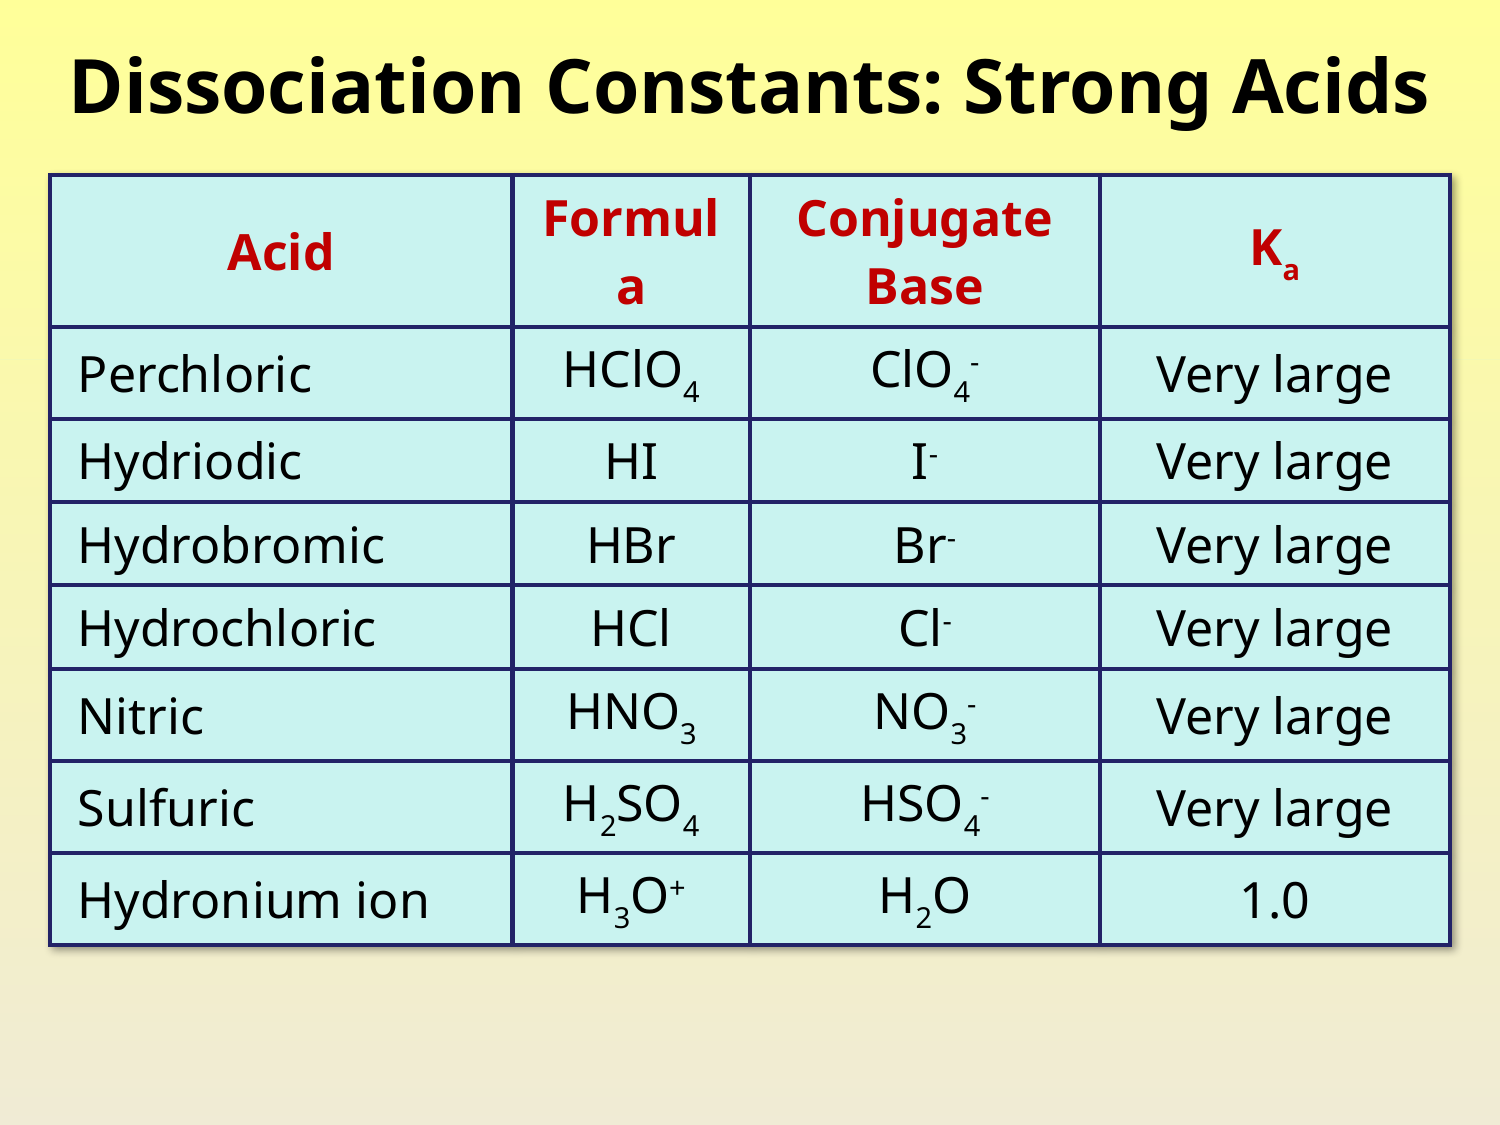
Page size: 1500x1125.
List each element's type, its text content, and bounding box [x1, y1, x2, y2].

table_cell HI [515, 421, 748, 500]
table_cell Hydrochloric [52, 587, 510, 667]
table_cell Sulfuric [52, 763, 510, 851]
table_cell I- [752, 421, 1098, 500]
table_cell HClO4 [515, 329, 748, 417]
table_cell Hydriodic [52, 421, 510, 500]
table_cell Hydrobromic [52, 504, 510, 583]
table_cell HCl [515, 587, 748, 667]
table_cell HBr [515, 504, 748, 583]
table_header Ka [1102, 177, 1448, 325]
table_header Acid [52, 177, 510, 325]
table_cell Very large [1102, 671, 1448, 759]
table_cell H2SO4 [515, 763, 748, 851]
table_cell Very large [1102, 421, 1448, 500]
table_cell Nitric [52, 671, 510, 759]
table_cell HNO3 [515, 671, 748, 759]
table_cell Very large [1102, 504, 1448, 583]
table_cell Very large [1102, 329, 1448, 417]
title Dissociation Constants: Strong Acids [24, 12, 1476, 156]
table_header Formula [515, 177, 748, 325]
table_cell NO3- [752, 671, 1098, 759]
table_cell HSO4- [752, 763, 1098, 851]
table_cell Cl- [752, 587, 1098, 667]
table_cell Very large [1102, 763, 1448, 851]
table_cell Perchloric [52, 329, 510, 417]
table_cell Br- [752, 504, 1098, 583]
table_cell H2O [752, 855, 1098, 943]
table_cell Very large [1102, 587, 1448, 667]
table_cell ClO4- [752, 329, 1098, 417]
table_header Conjugate Base [752, 177, 1098, 325]
table_cell H3O+ [515, 855, 748, 943]
table_cell 1.0 [1102, 855, 1448, 943]
table_cell Hydronium ion [52, 855, 510, 943]
